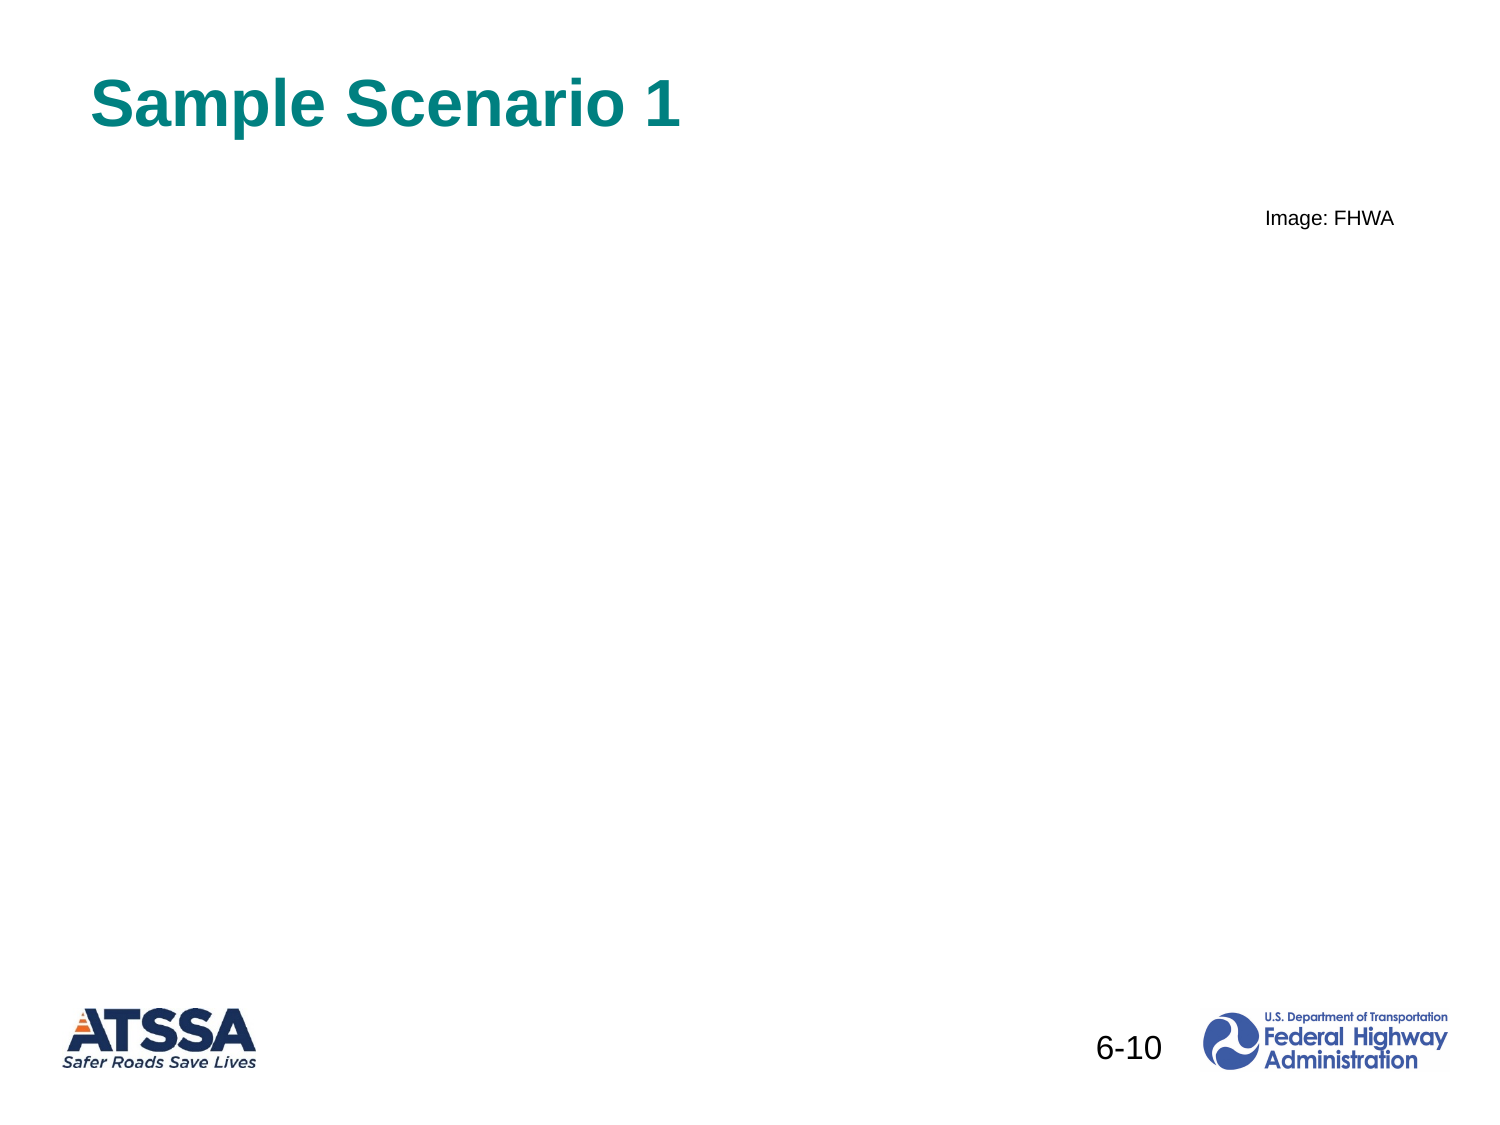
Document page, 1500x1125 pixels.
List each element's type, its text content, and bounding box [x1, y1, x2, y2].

text_box Image: FHWA [1250, 197, 1450, 238]
picture [62, 1008, 256, 1068]
picture [1200, 1008, 1450, 1072]
title Sample Scenario 1 [75, 0, 1500, 200]
